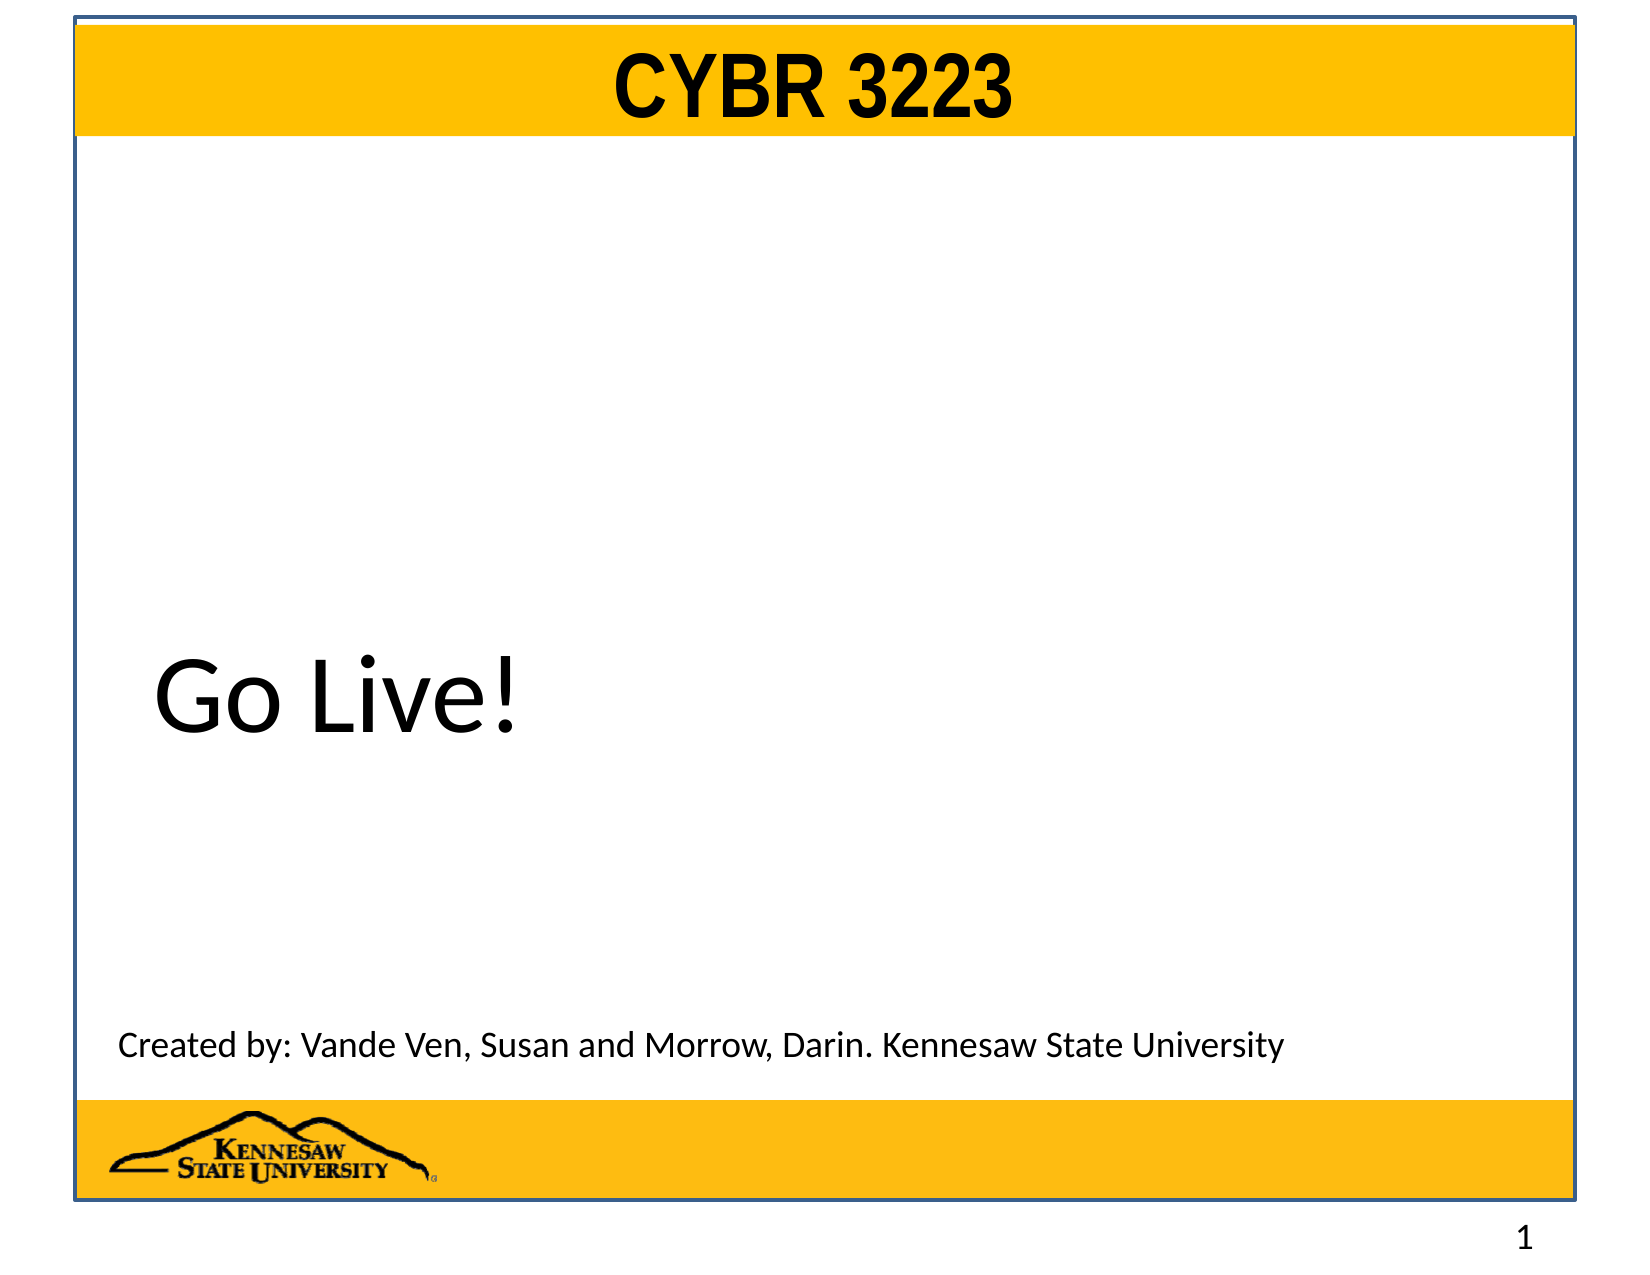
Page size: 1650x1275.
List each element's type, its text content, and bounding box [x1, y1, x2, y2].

picture [108, 1111, 437, 1184]
text_box Created by: Vande Ven, Susan and Morrow, Darin. Kennesaw State University [103, 1012, 1512, 1073]
text_box Go Live! [138, 612, 540, 763]
title CYBR 3223 [75, 24, 1575, 137]
